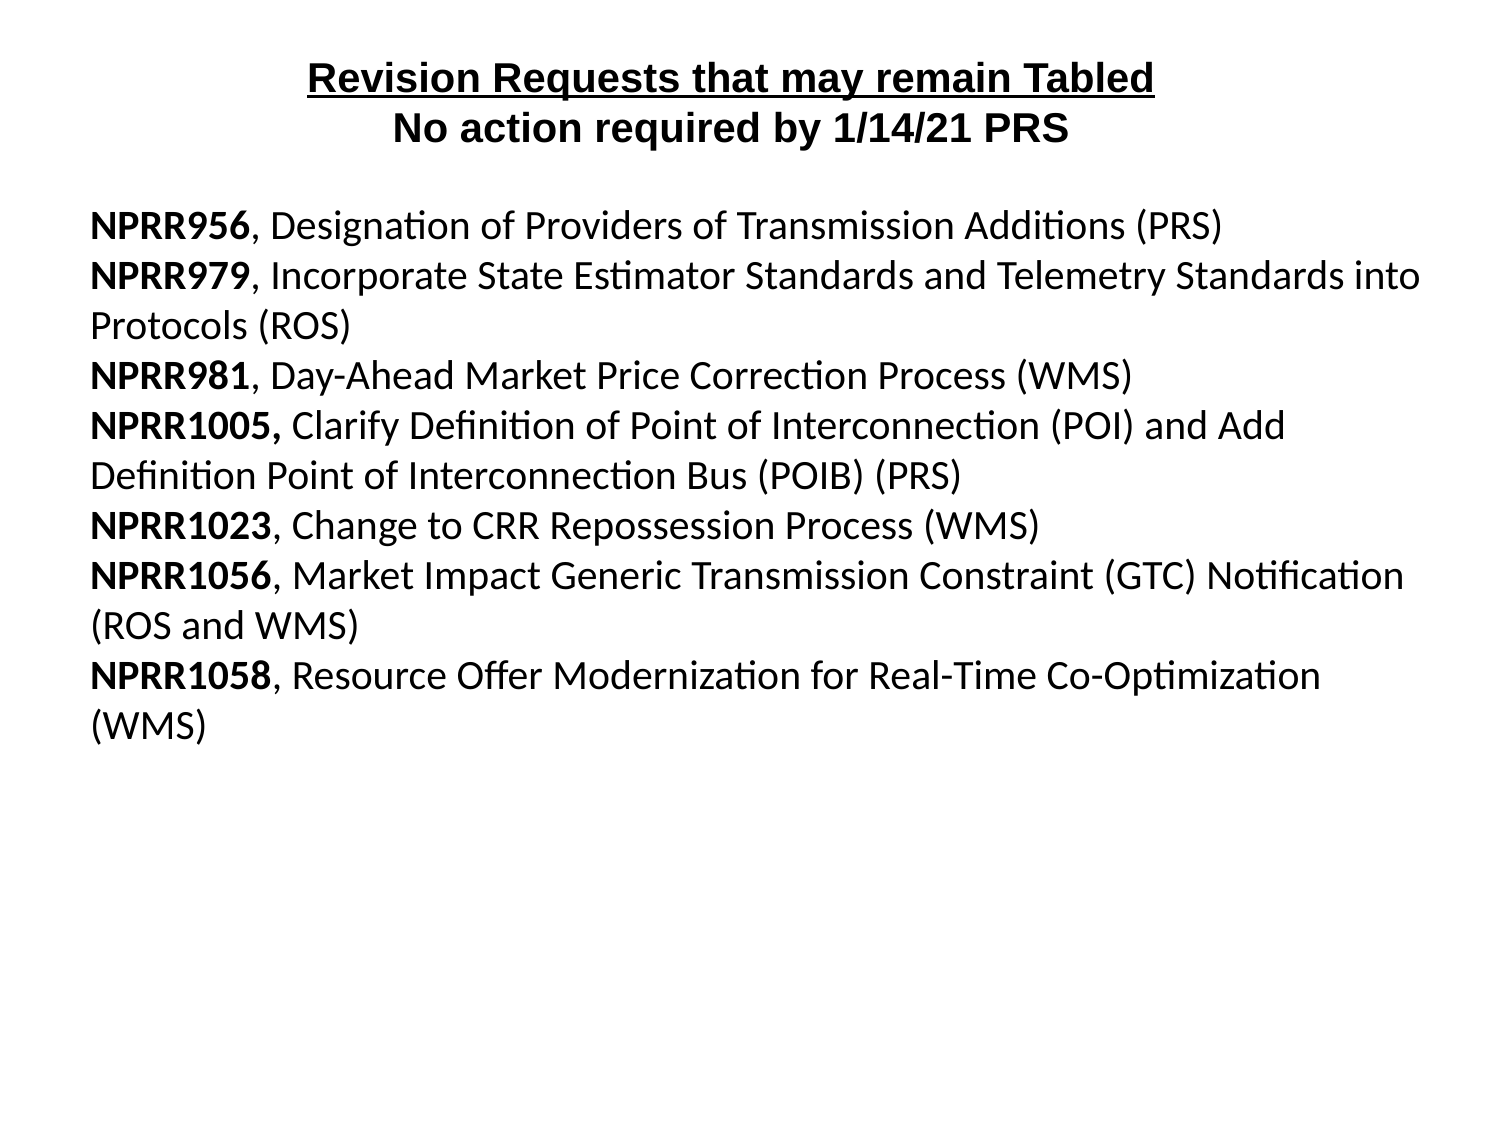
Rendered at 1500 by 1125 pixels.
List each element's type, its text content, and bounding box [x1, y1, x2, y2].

title Revision Requests that may remain Tabled No action required by 1/14/21 PRS [75, 62, 1388, 149]
subtitle NPRR956, Designation of Providers of Transmission Additions (PRS) NPRR979, Incorporate State Estimator Standards and Telemetry Standards into Protocols (ROS) NPRR981, Day-Ahead Market Price Correction Process (WMS) NPRR1005, Clarify Definition of Point of Interconnection (POI) and Add Definition Point of Interconnection Bus (POIB) (PRS) NPRR1023, Change to CRR Repossession Process (WMS) NPRR1056, Market Impact Generic Transmission Constraint (GTC) Notification (ROS and WMS) NPRR1058, Resource Offer Modernization for Real-Time Co-Optimization (WMS) [75, 149, 1438, 1063]
